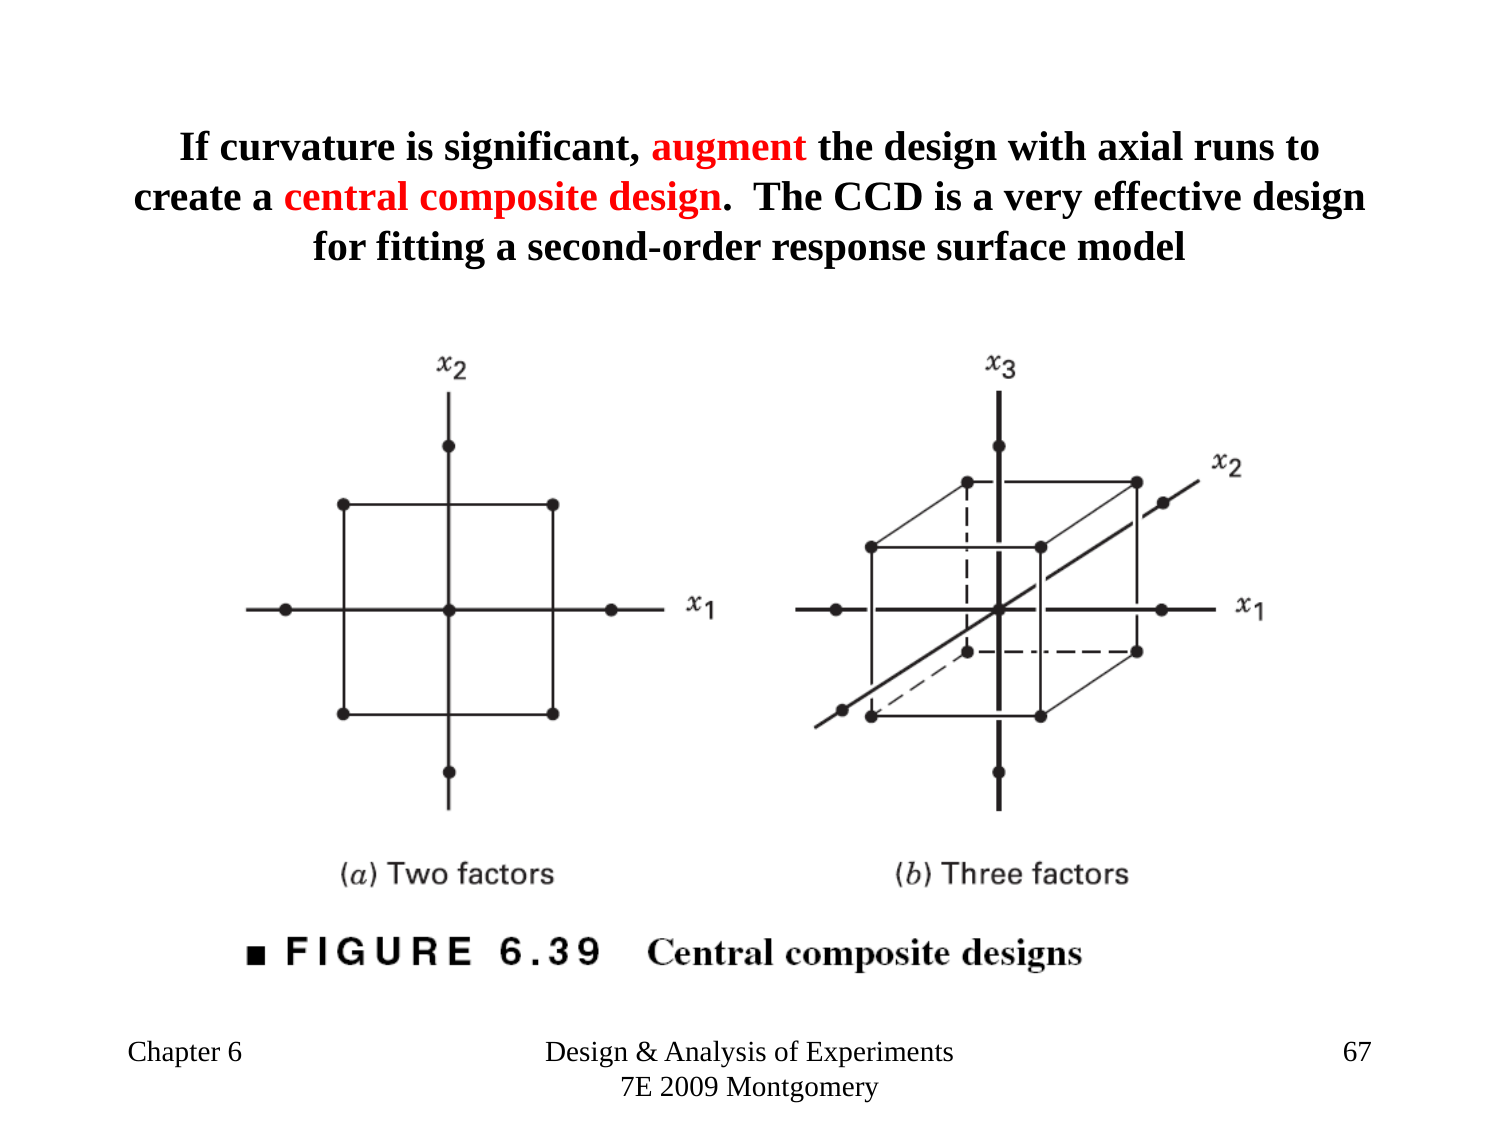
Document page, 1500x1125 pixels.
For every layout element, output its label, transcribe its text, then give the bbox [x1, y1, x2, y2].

title If curvature is significant, augment the design with axial runs to create a central composite design. The CCD is a very effective design for fitting a second-order response surface model [112, 99, 1388, 288]
slide_number 67 [1074, 1024, 1388, 1101]
footer Design & Analysis of Experiments 7E 2009 Montgomery [512, 1024, 988, 1101]
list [166, 324, 1334, 1001]
slide_number Chapter 6 [112, 1024, 426, 1101]
